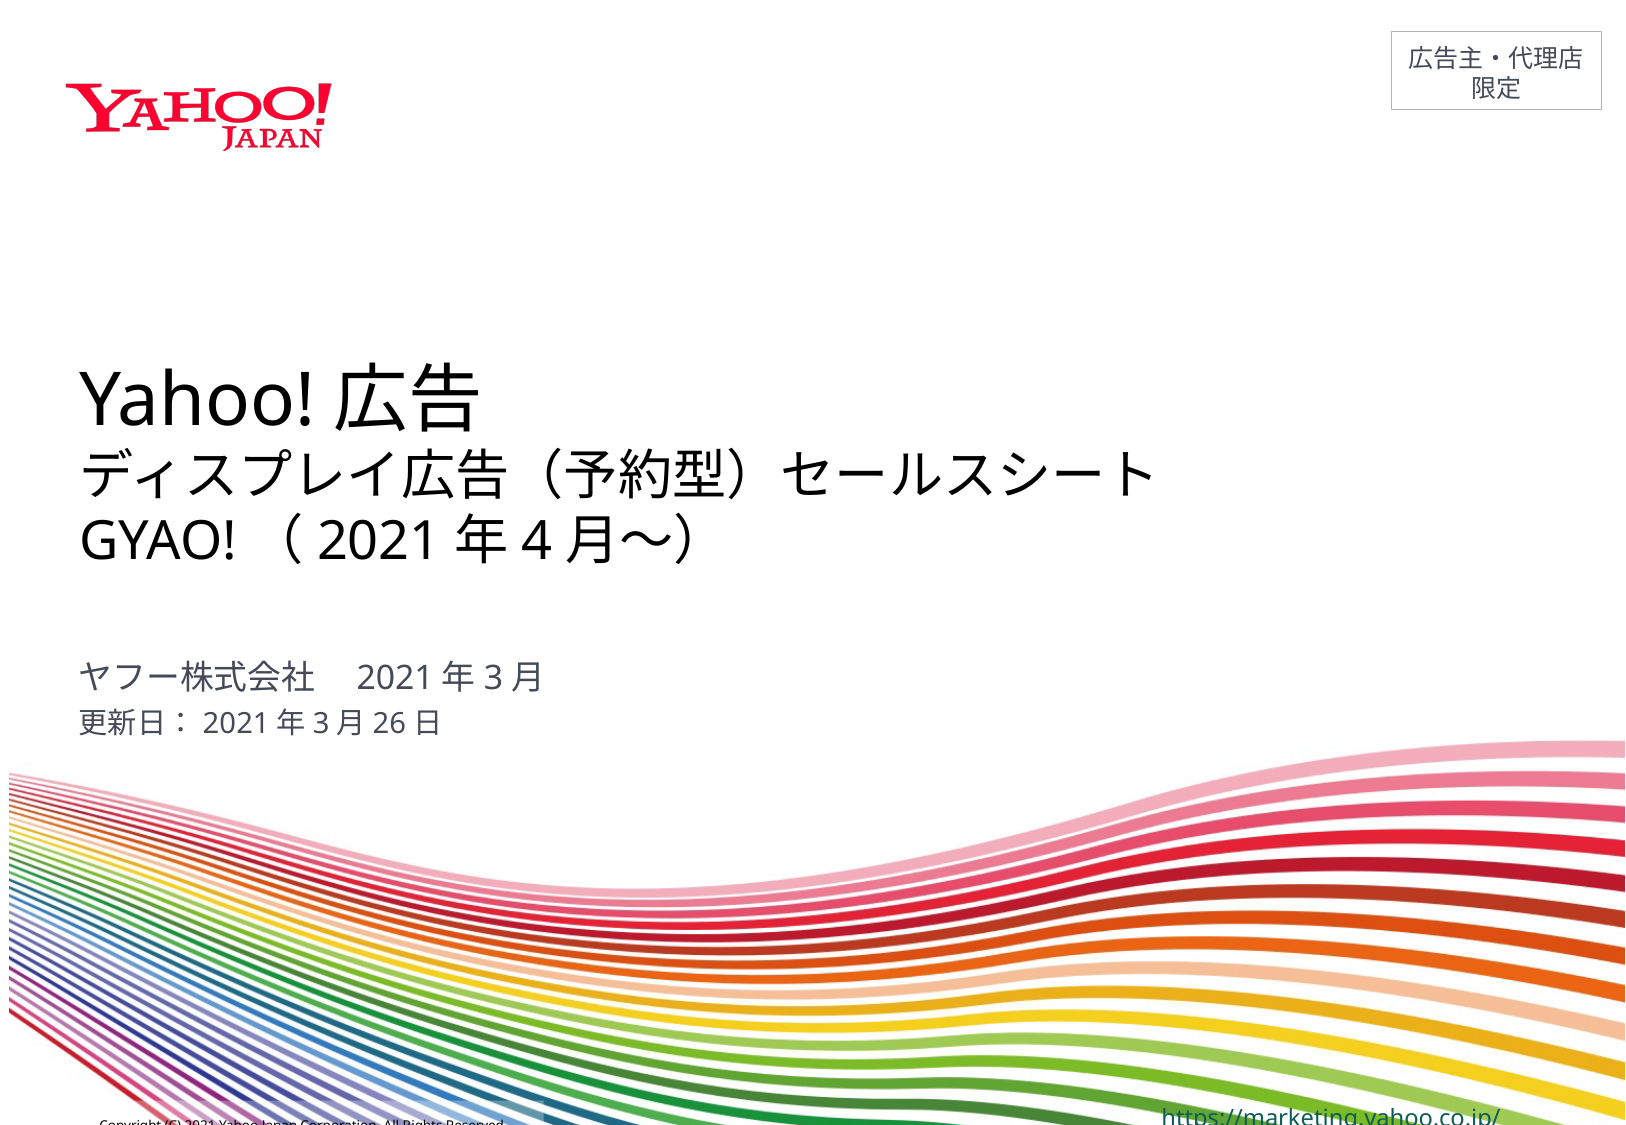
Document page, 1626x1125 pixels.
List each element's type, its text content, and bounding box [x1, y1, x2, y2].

text_box Yahoo!広告 ディスプレイ広告（予約型）セールスシート GYAO!（2021年4月～） [64, 343, 1545, 578]
text_box ヤフー株式会社 2021年3月 更新日：2021年3月26日 [63, 646, 650, 737]
picture [39, 66, 358, 165]
picture [9, 739, 1625, 1125]
